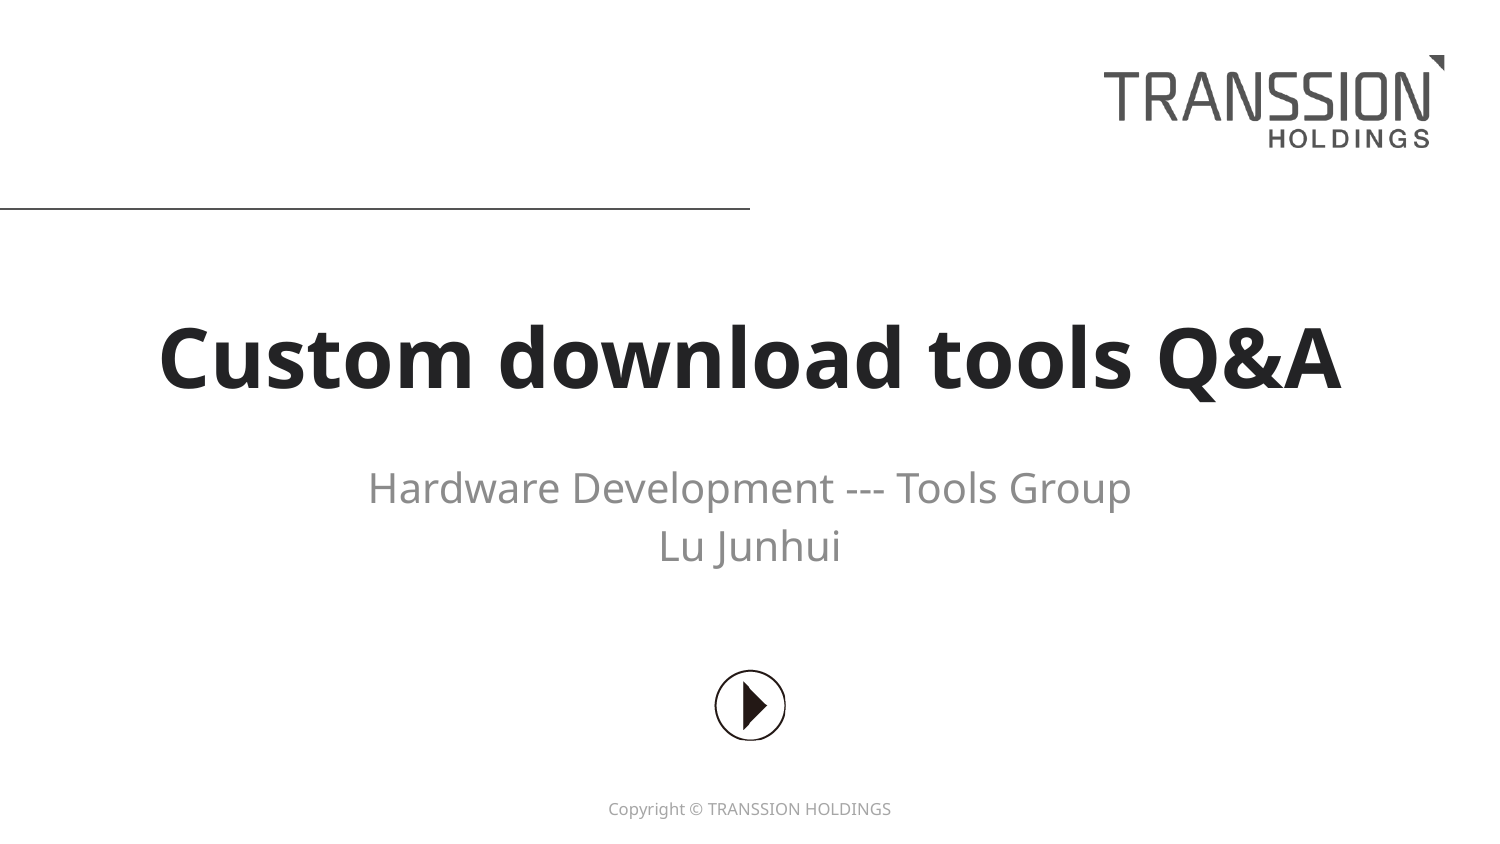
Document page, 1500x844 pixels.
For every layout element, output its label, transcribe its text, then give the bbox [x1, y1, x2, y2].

title Custom download tools Q&A [112, 297, 1388, 414]
subtitle Hardware Development --- Tools Group Lu Junhui [225, 454, 1275, 581]
picture [714, 669, 786, 741]
picture [1104, 55, 1445, 148]
